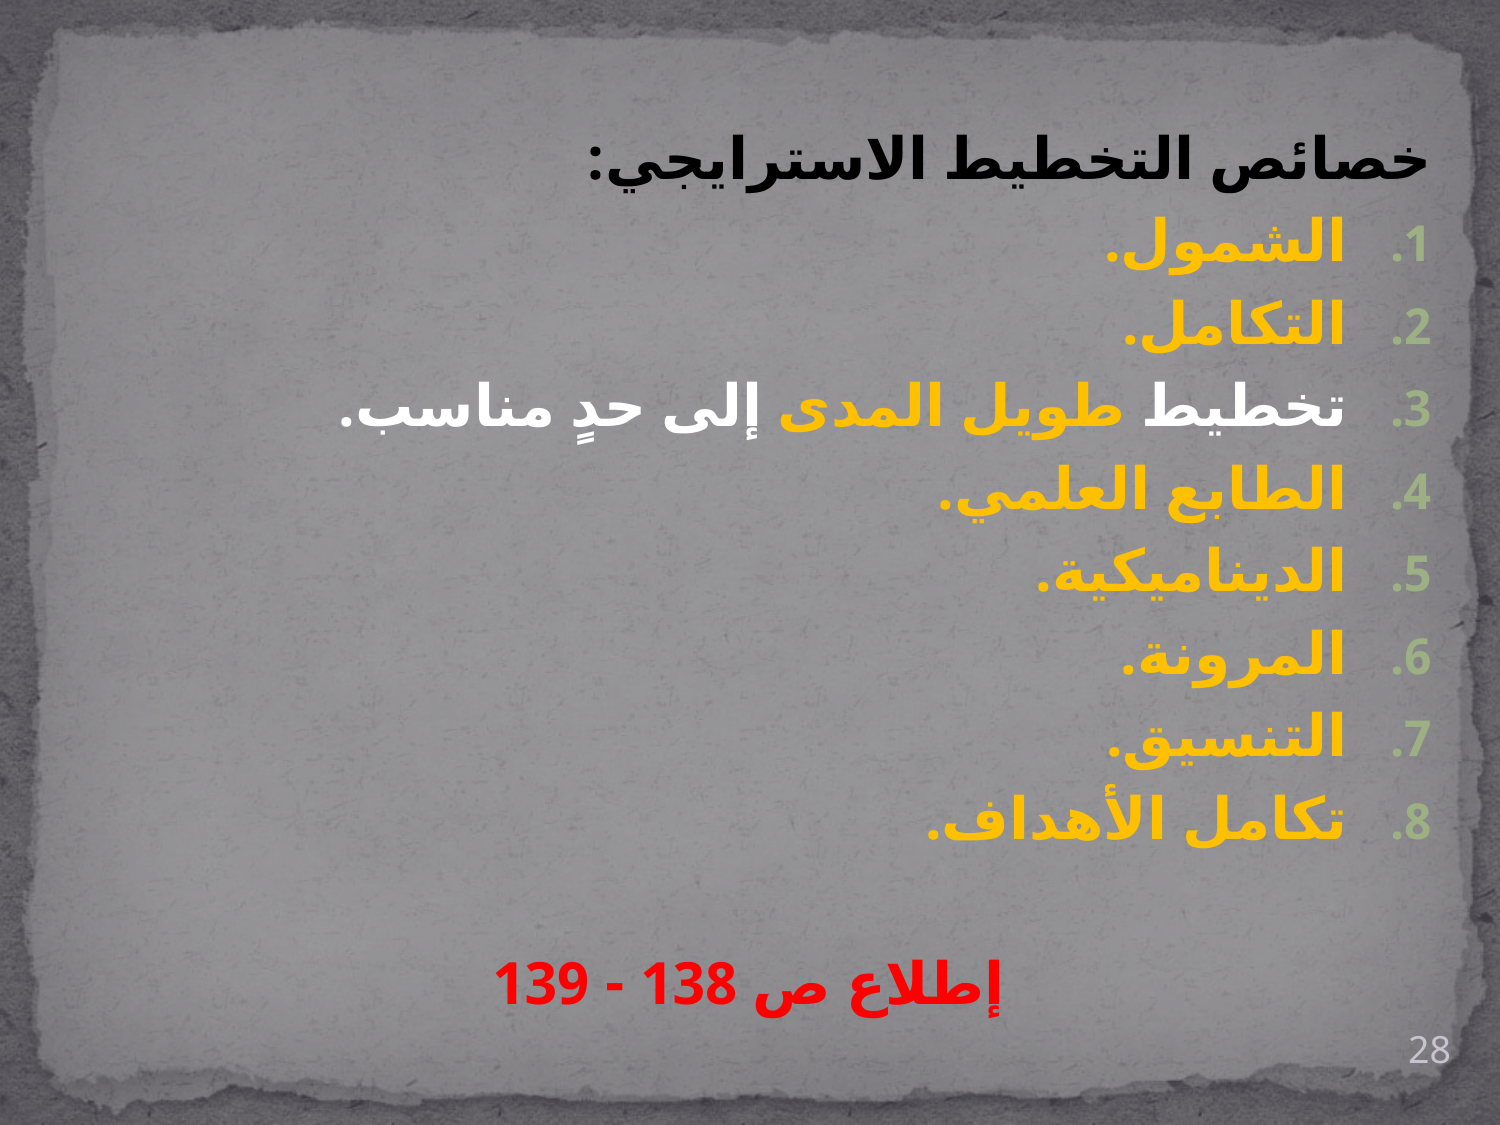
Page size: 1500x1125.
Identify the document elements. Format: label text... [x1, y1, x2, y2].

slide_number 28 [1379, 1014, 1480, 1089]
list خصائص التخطيط الاسترايجي: الشمول. التكامل. تخطيط طويل المدى إلى حدٍ مناسب. الطابع العلمي. الديناميكية. المرونة. التنسيق. تكامل الأهداف. إطلاع ص 138 - 139 [51, 113, 1447, 1051]
